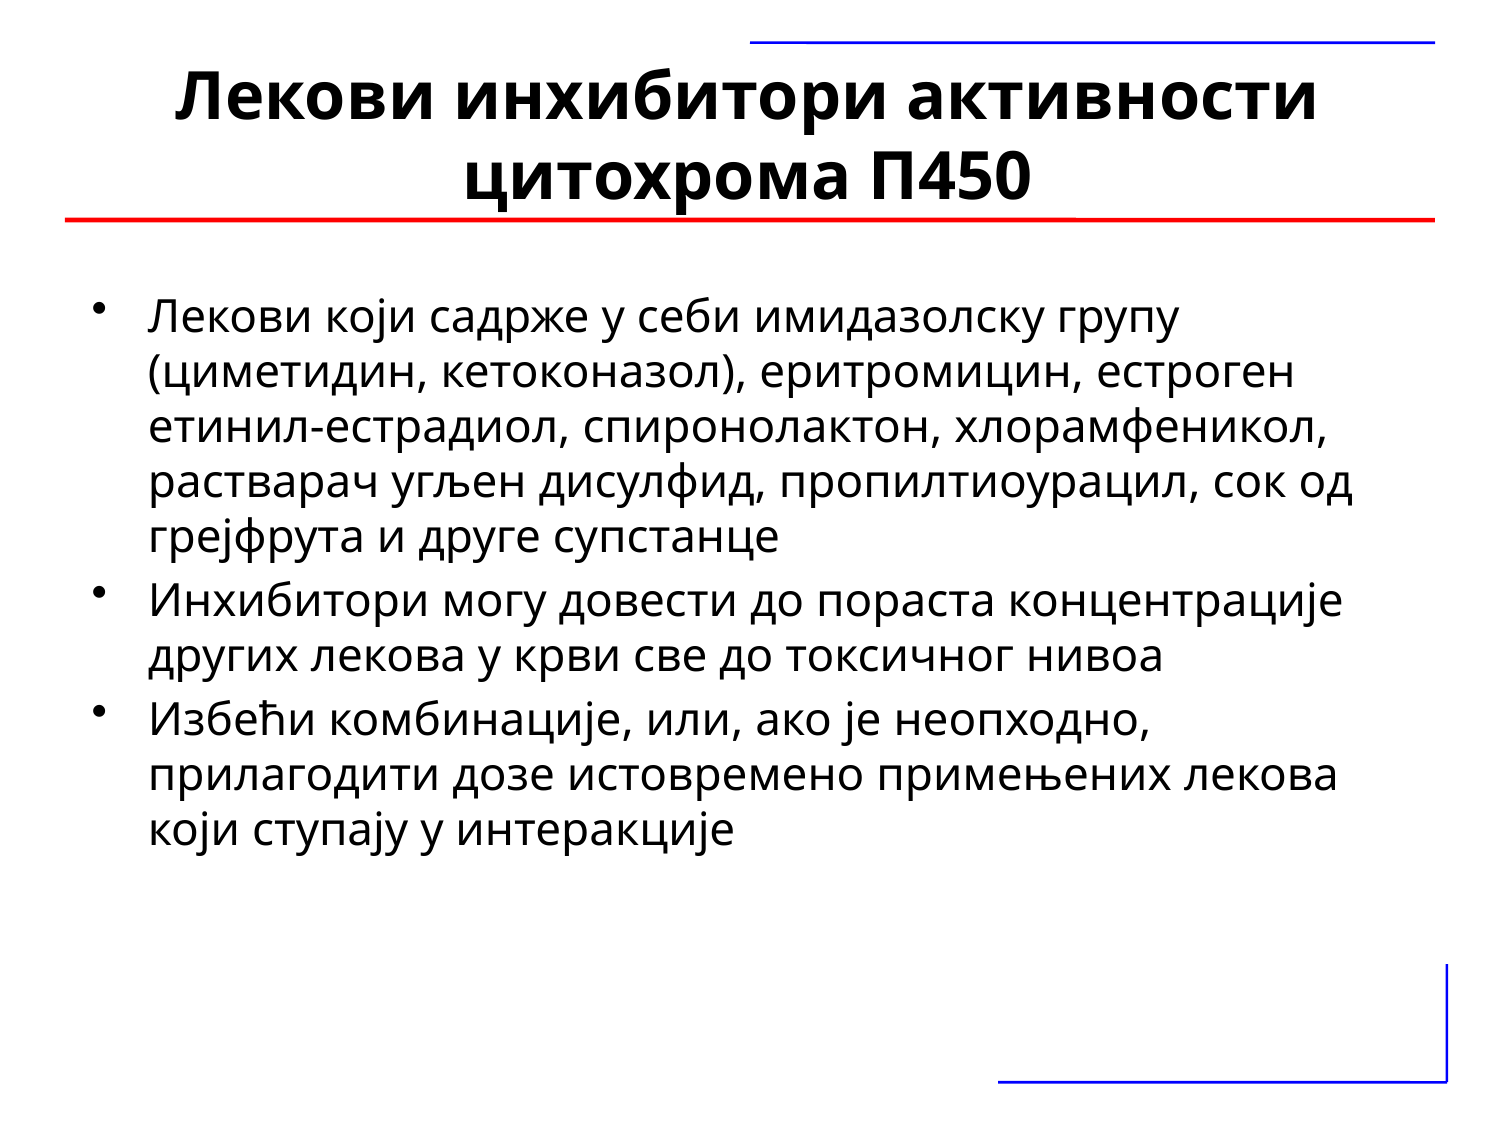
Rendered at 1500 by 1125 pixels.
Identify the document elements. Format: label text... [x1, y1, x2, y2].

list Лекови који садрже у себи имидазолску групу (циметидин, кетоконазол), еритромицин, естроген етинил-естрадиол, спиронолактон, хлорамфеникол, растварач угљен дисулфид, пропилтиоурацил, сок од грејфрута и друге супстанце Инхибитори могу довести до пораста концентрације других лекова у крви све до токсичног нивоа Избећи комбинације, или, ако је неопходно, прилагодити дозе истовремено примењених лекова који ступају у интеракције [76, 278, 1427, 1003]
title Лекови инхибитори активности цитохрома П450 [64, 42, 1449, 220]
